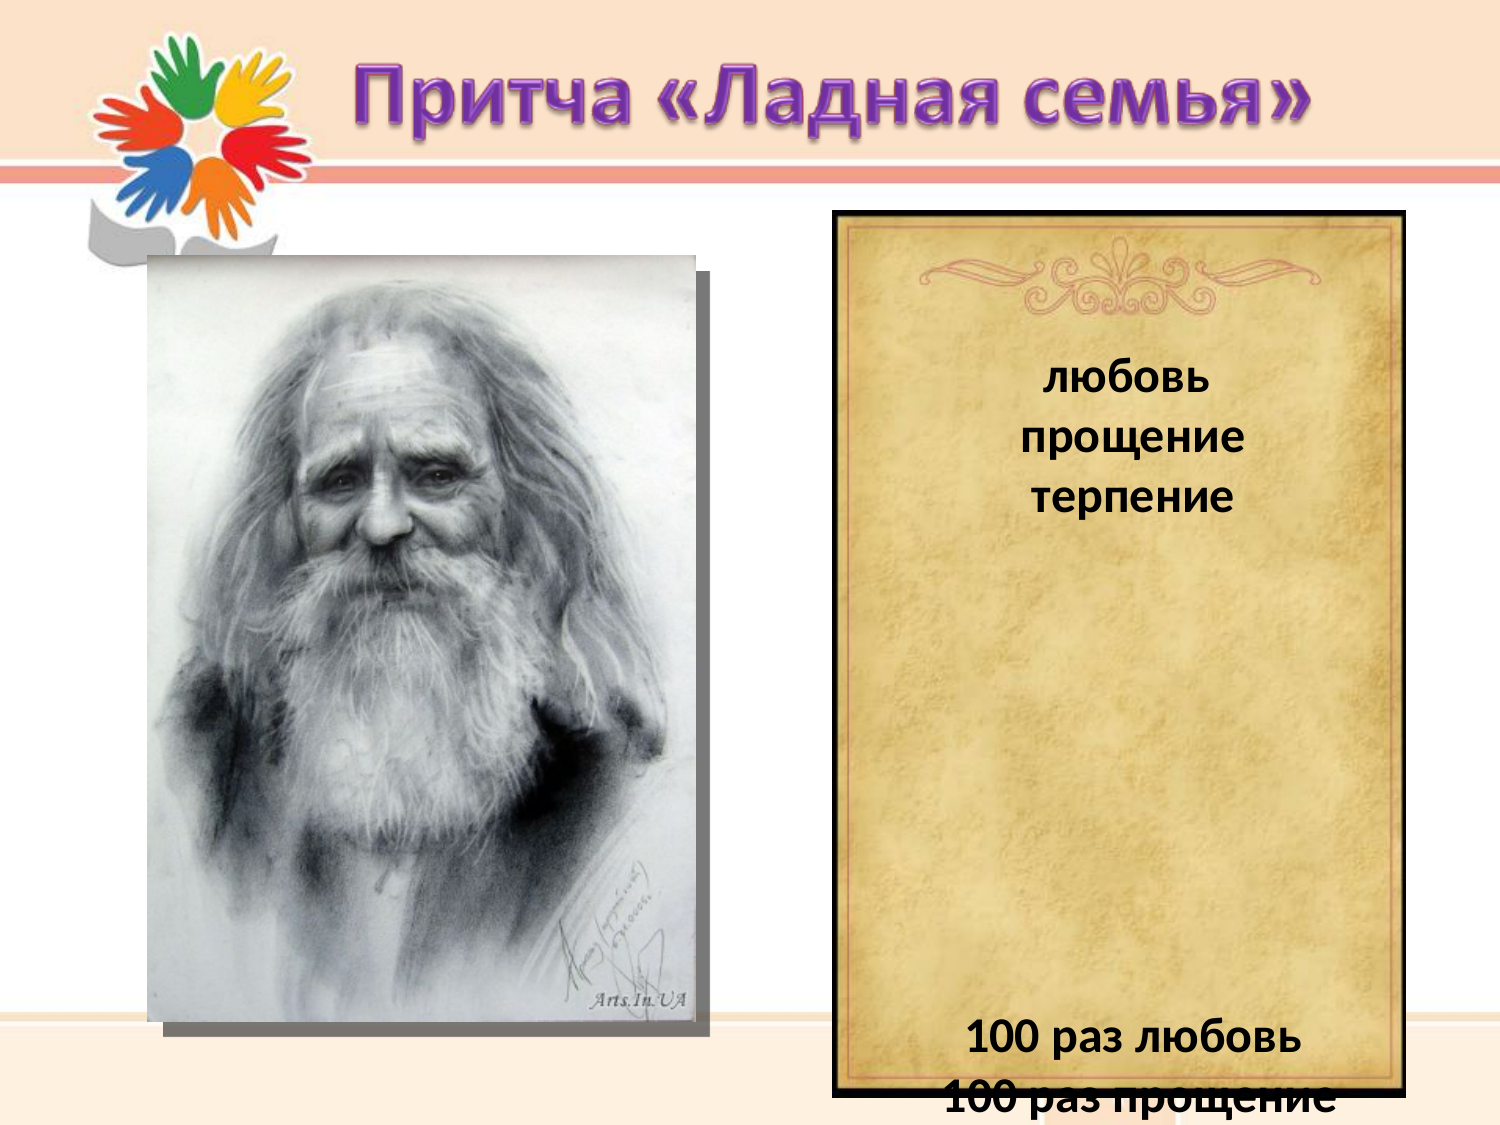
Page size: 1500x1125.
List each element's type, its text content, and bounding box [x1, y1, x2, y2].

picture [0, 0, 1500, 1125]
text_box любовь прощение терпение 100 раз любовь 100 раз прощение 100 раз терпение [927, 335, 1500, 1125]
